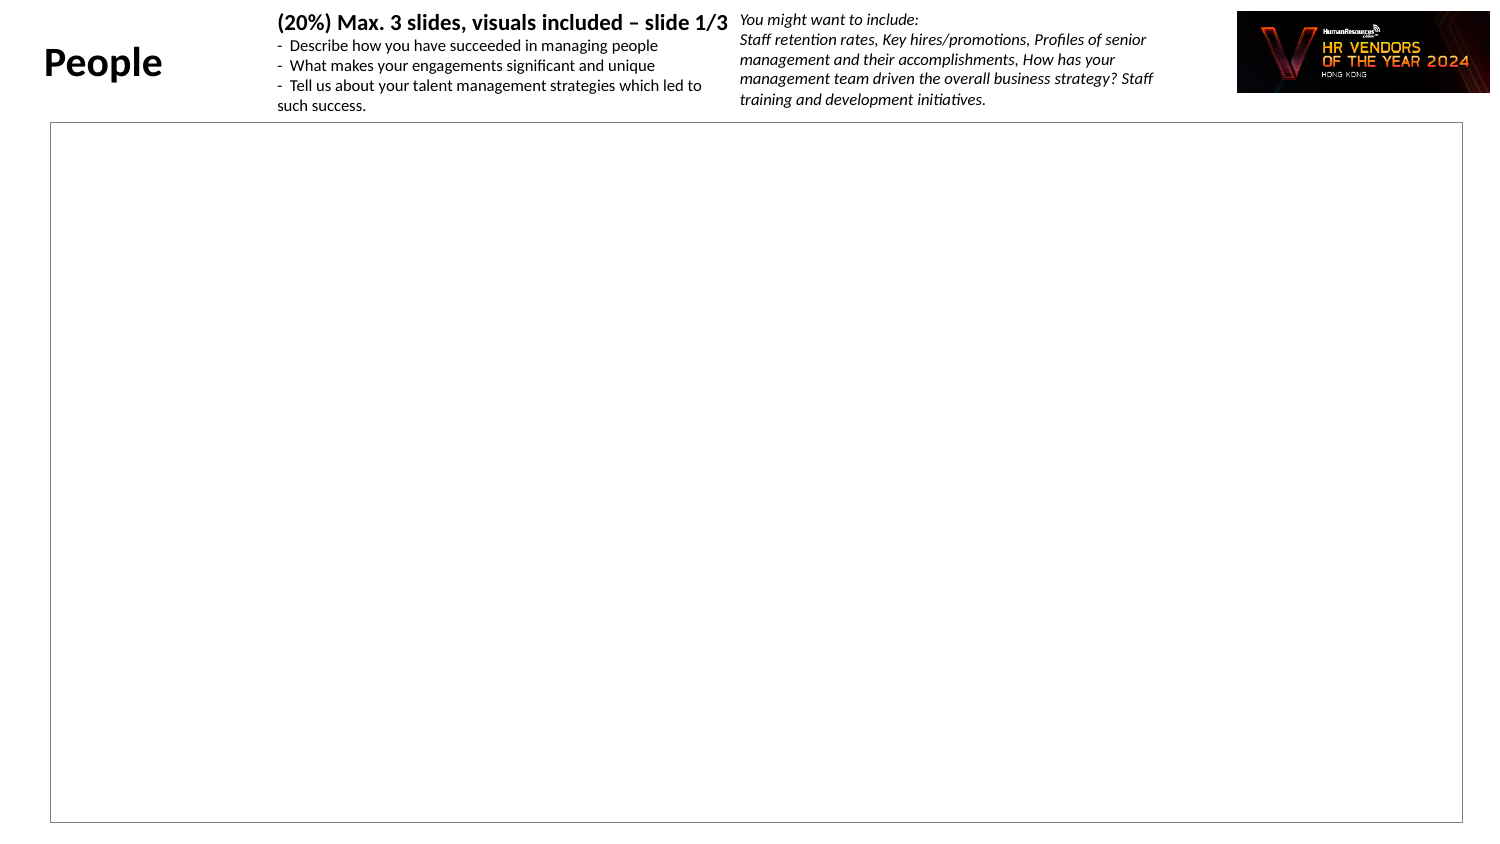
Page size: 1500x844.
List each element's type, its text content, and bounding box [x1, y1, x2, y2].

text_box (20%) Max. 3 slides, visuals included – slide 1/3 - Describe how you have succeeded in managing people - What makes your engagements significant and unique - Tell us about your talent management strategies which led to such success. [262, 0, 750, 122]
picture [1237, 11, 1490, 93]
text_box People [29, 15, 262, 103]
table_header [51, 123, 1462, 822]
text_box You might want to include: Staff retention rates, Key hires/promotions, Profiles of senior management and their accomplishments, How has your management team driven the overall business strategy? Staff training and development initiatives. [725, 0, 1200, 116]
